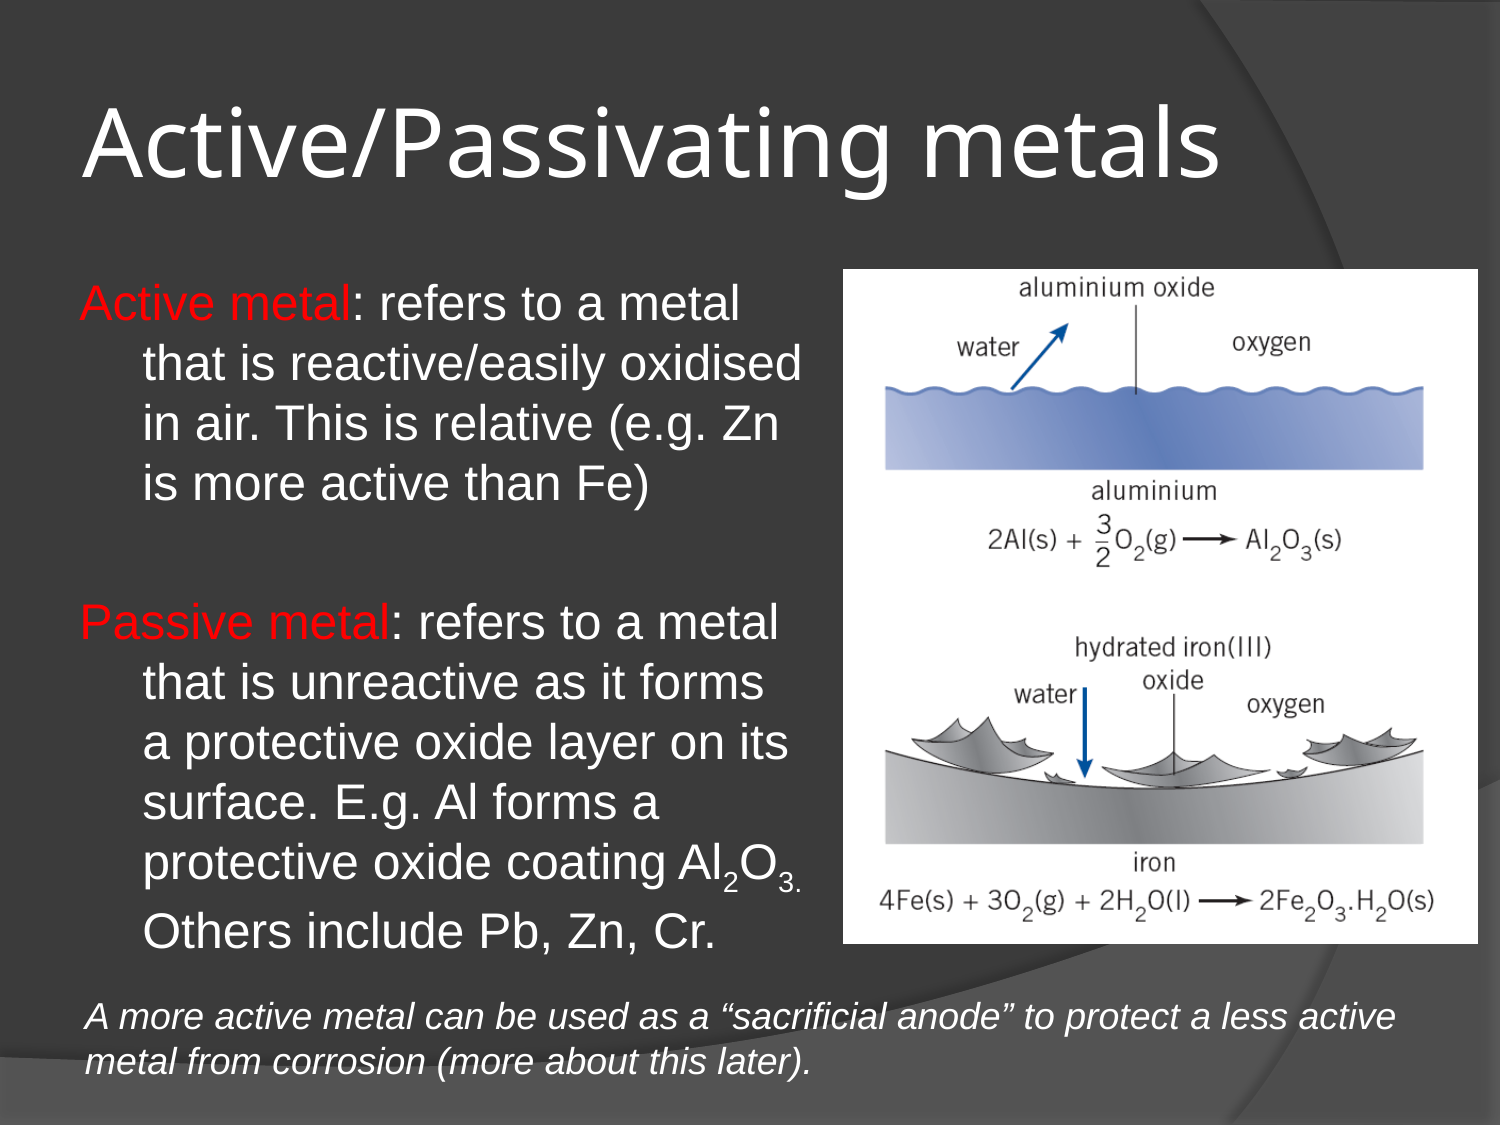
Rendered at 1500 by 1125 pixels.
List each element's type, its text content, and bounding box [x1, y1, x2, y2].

picture [843, 269, 1479, 945]
list Active metal: refers to a metal that is reactive/easily oxidised in air. This is relative (e.g. Zn is more active than Fe) Passive metal: refers to a metal that is unreactive as it forms a protective oxide layer on its surface. E.g. Al forms a protective oxide coating Al2O3. Others include Pb, Zn, Cr. [58, 262, 821, 1005]
title Active/Passivating metals [75, 45, 1300, 233]
text_box A more active metal can be used as a “sacrificial anode” to protect a less active metal from corrosion (more about this later). [70, 984, 1454, 1090]
